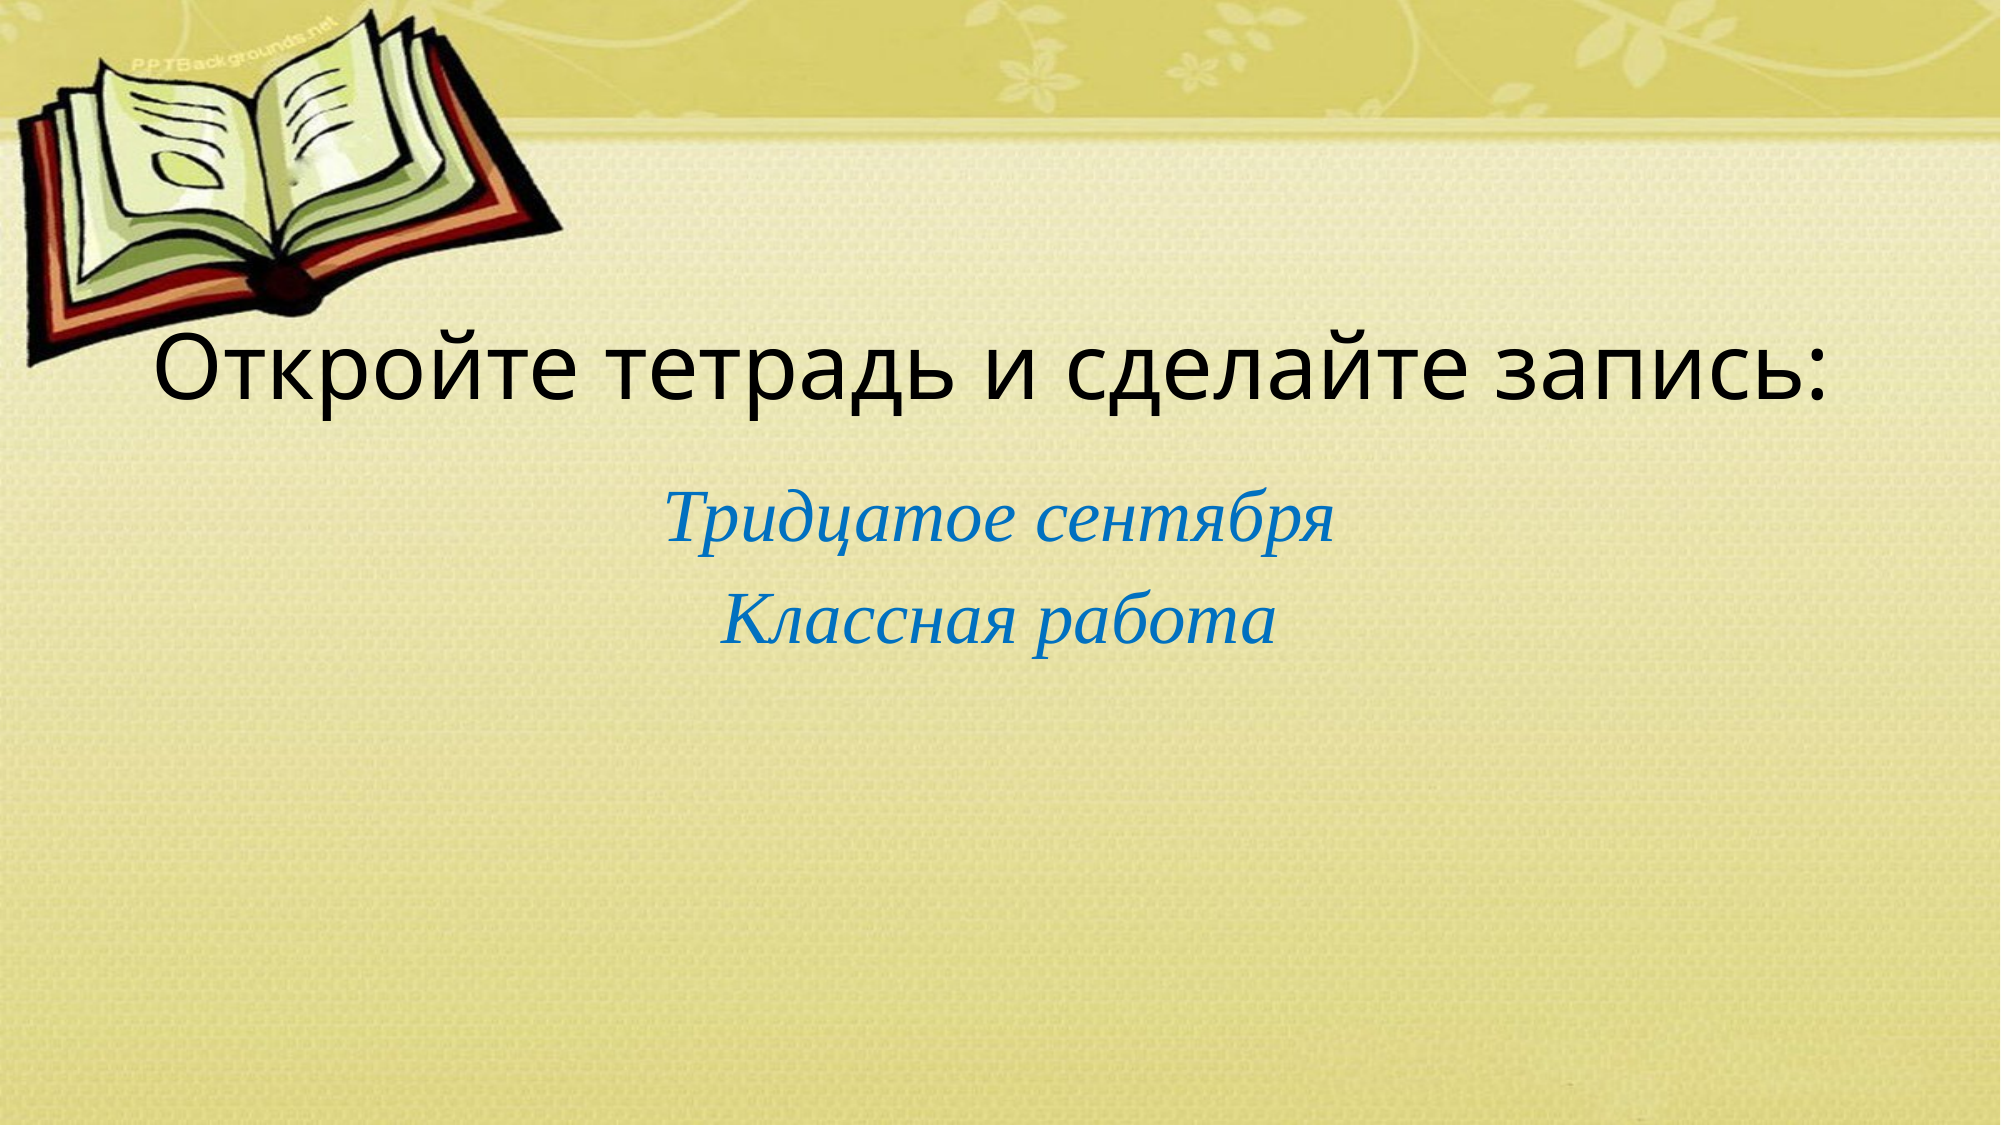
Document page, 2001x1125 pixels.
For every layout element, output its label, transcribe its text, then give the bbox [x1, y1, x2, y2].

picture [0, 0, 2001, 1125]
title Откройте тетрадь и сделайте запись: [136, 280, 1862, 427]
list Тридцатое сентября Классная работа [137, 469, 1863, 716]
